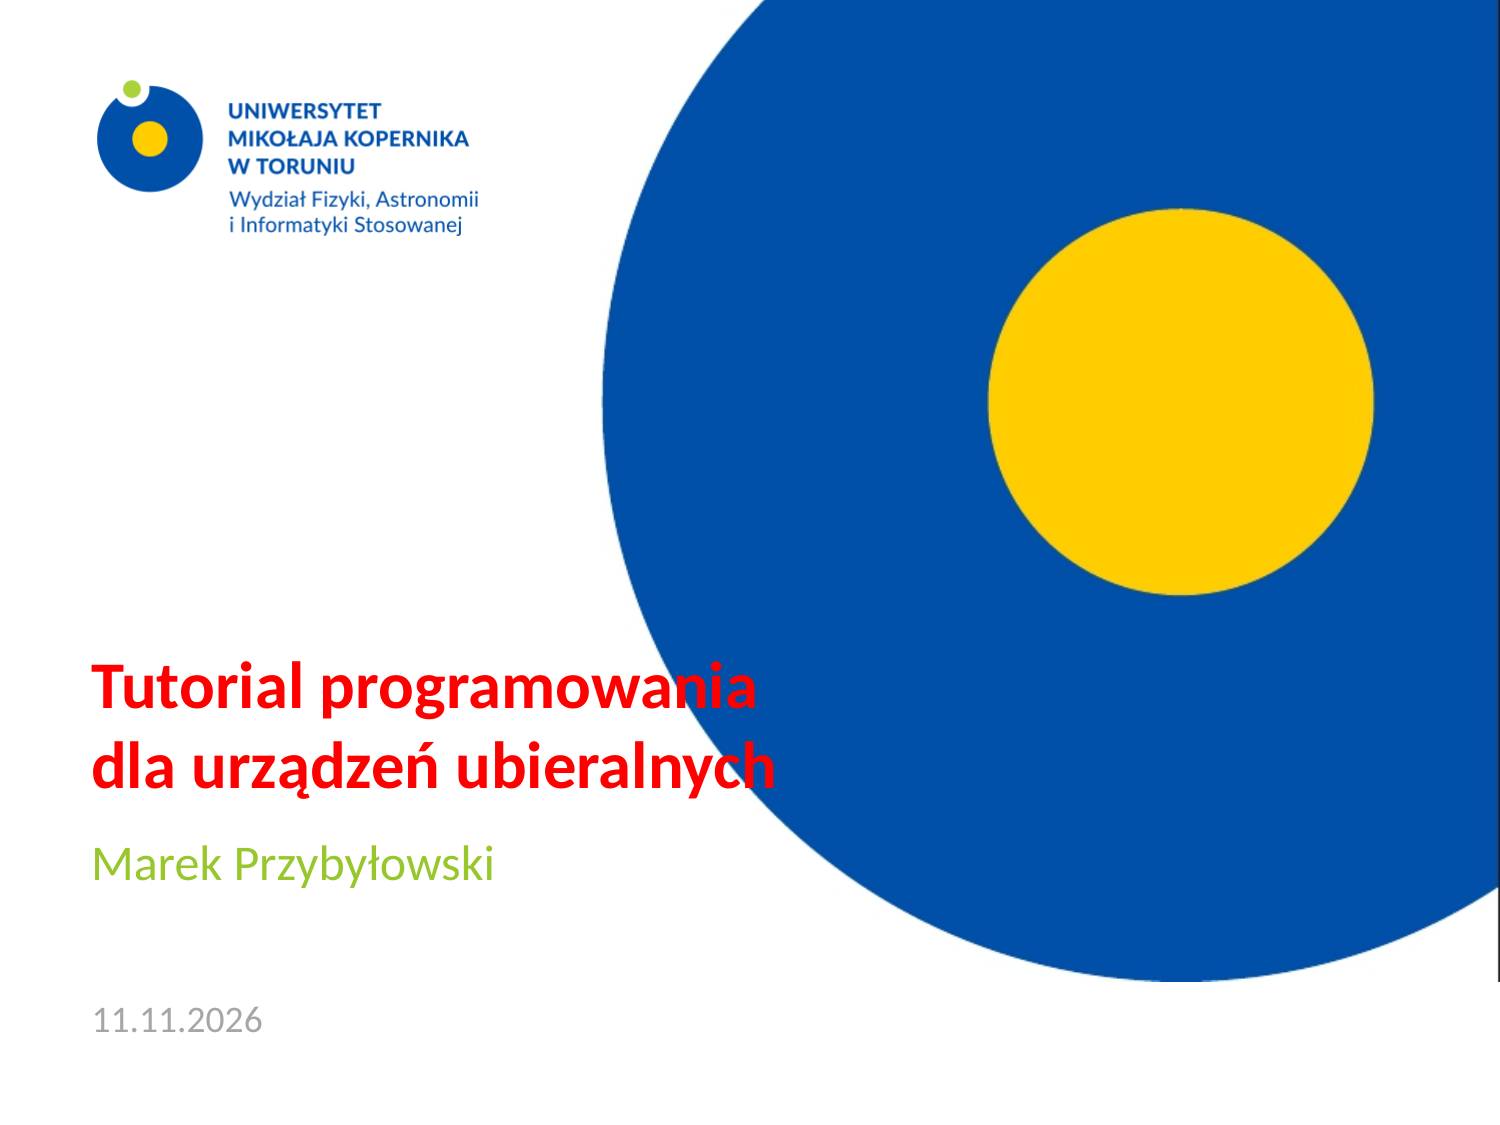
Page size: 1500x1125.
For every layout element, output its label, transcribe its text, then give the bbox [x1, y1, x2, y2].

title Tutorial programowania dla urządzeń ubieralnych [76, 634, 857, 822]
list Marek Przybyłowski [76, 822, 857, 969]
picture [62, 45, 515, 271]
picture [600, 0, 1500, 982]
